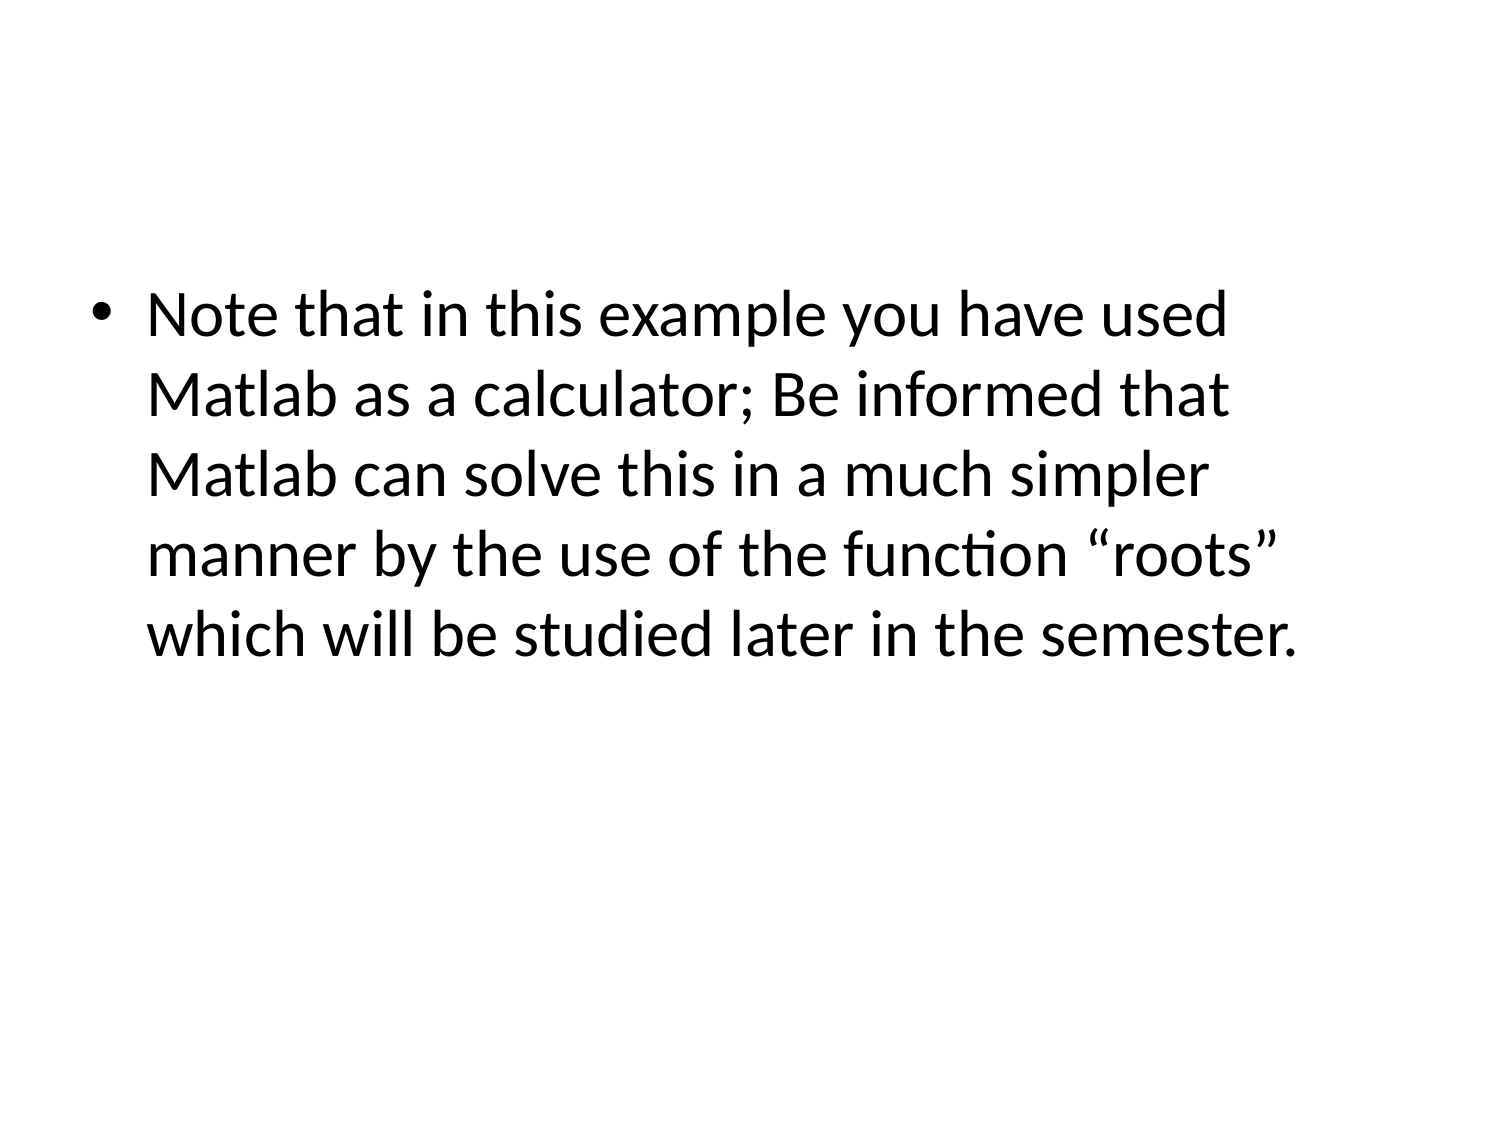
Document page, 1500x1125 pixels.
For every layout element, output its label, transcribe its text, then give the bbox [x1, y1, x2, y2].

list Note that in this example you have used Matlab as a calculator; Be informed that Matlab can solve this in a much simpler manner by the use of the function “roots” which will be studied later in the semester. [75, 262, 1425, 1005]
